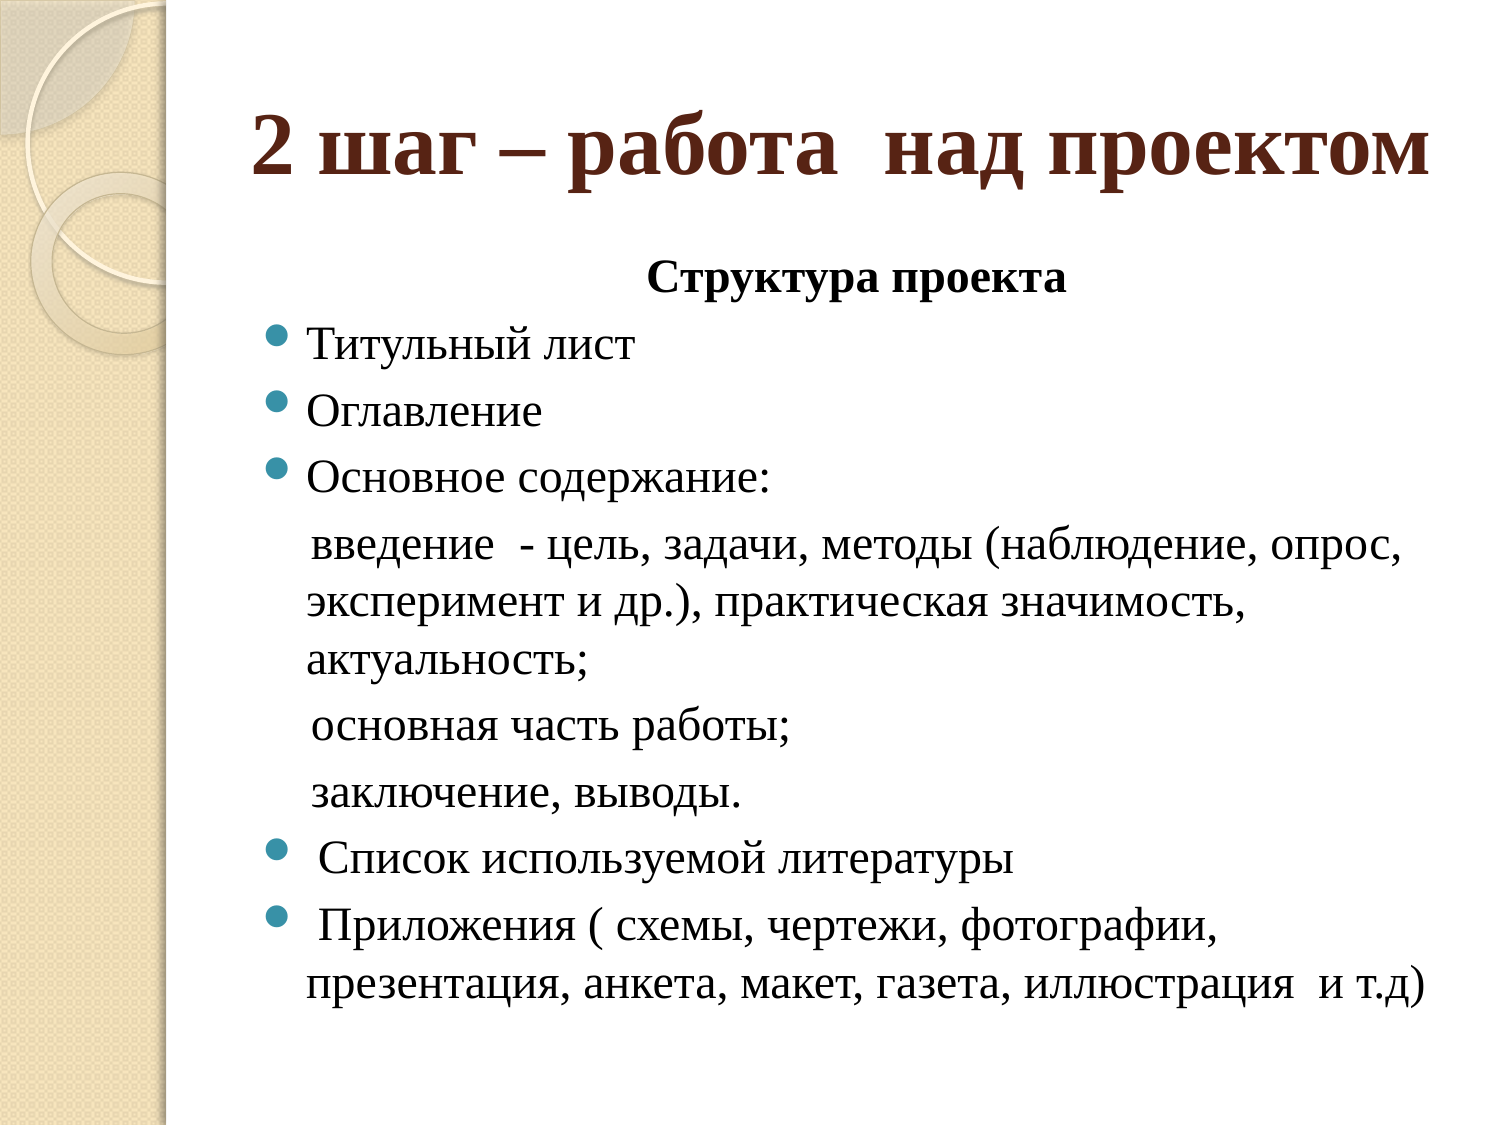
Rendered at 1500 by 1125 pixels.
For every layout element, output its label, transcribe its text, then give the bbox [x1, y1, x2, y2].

list Структура проекта Титульный лист Оглавление Основное содержание: введение - цель, задачи, методы (наблюдение, опрос, эксперимент и др.), практическая значимость, актуальность; основная часть работы; заключение, выводы. Список используемой литературы Приложения ( схемы, чертежи, фотографии, презентация, анкета, макет, газета, иллюстрация и т.д) [235, 237, 1466, 1025]
title 2 шаг – работа над проектом [235, 45, 1466, 233]
